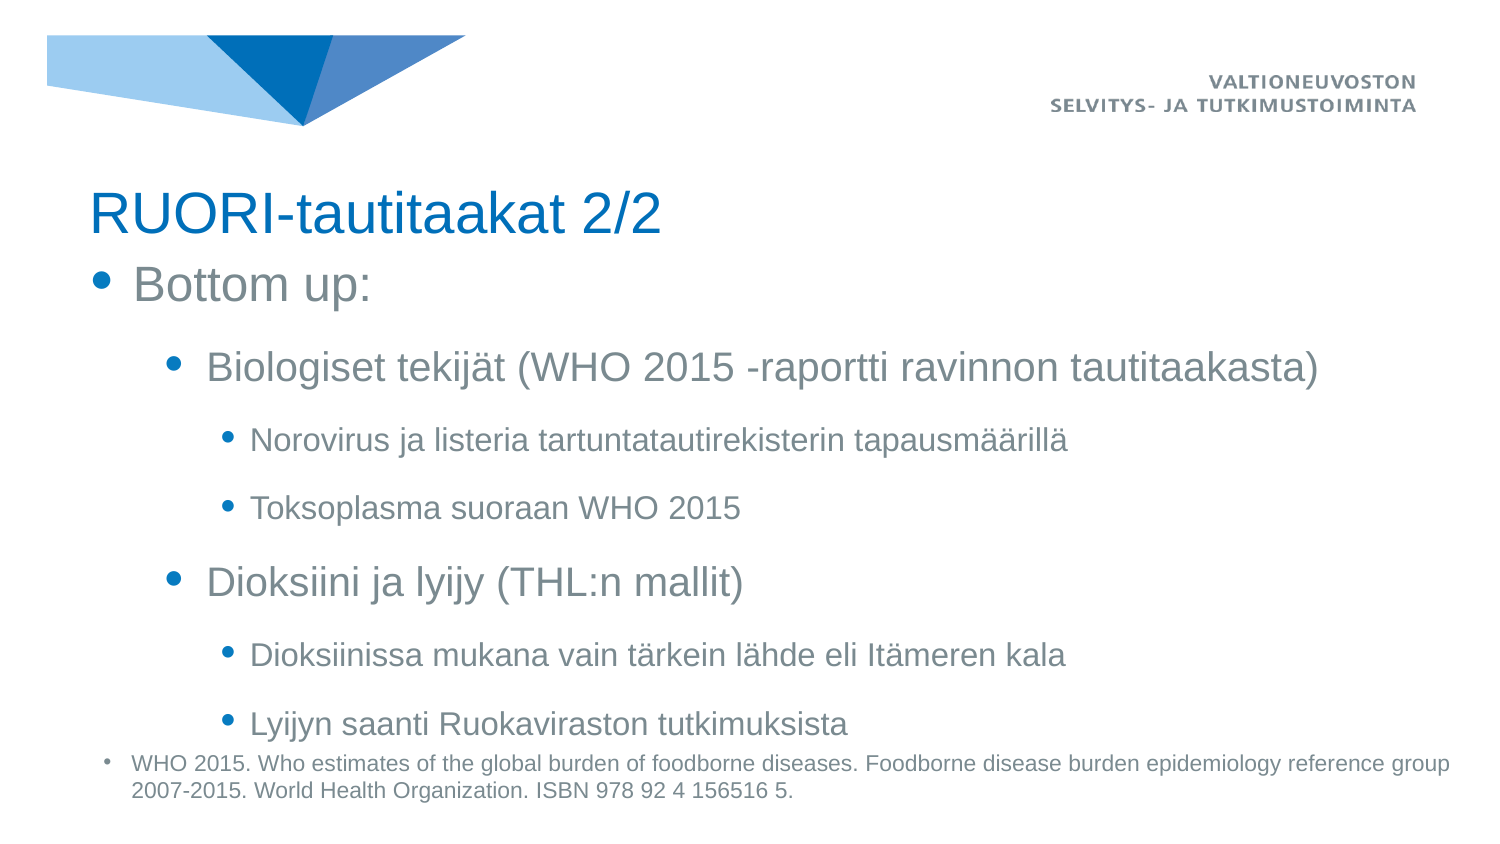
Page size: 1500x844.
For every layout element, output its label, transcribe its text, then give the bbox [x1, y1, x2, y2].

picture [1051, 75, 1416, 112]
text_box WHO 2015. Who estimates of the global burden of foodborne diseases. Foodborne disease burden epidemiology reference group 2007-2015. World Health Organization. ISBN 978 92 4 156516 5. [88, 740, 1483, 838]
title RUORI-tautitaakat 2/2 [74, 156, 1425, 272]
list Bottom up: Biologiset tekijät (WHO 2015 -raportti ravinnon tautitaakasta) Norovirus ja listeria tartuntatautirekisterin tapausmäärillä Toksoplasma suoraan WHO 2015 Dioksiini ja lyijy (THL:n mallit) Dioksiinissa mukana vain tärkein lähde eli Itämeren kala Lyijyn saanti Ruokaviraston tutkimuksista [74, 272, 1425, 754]
